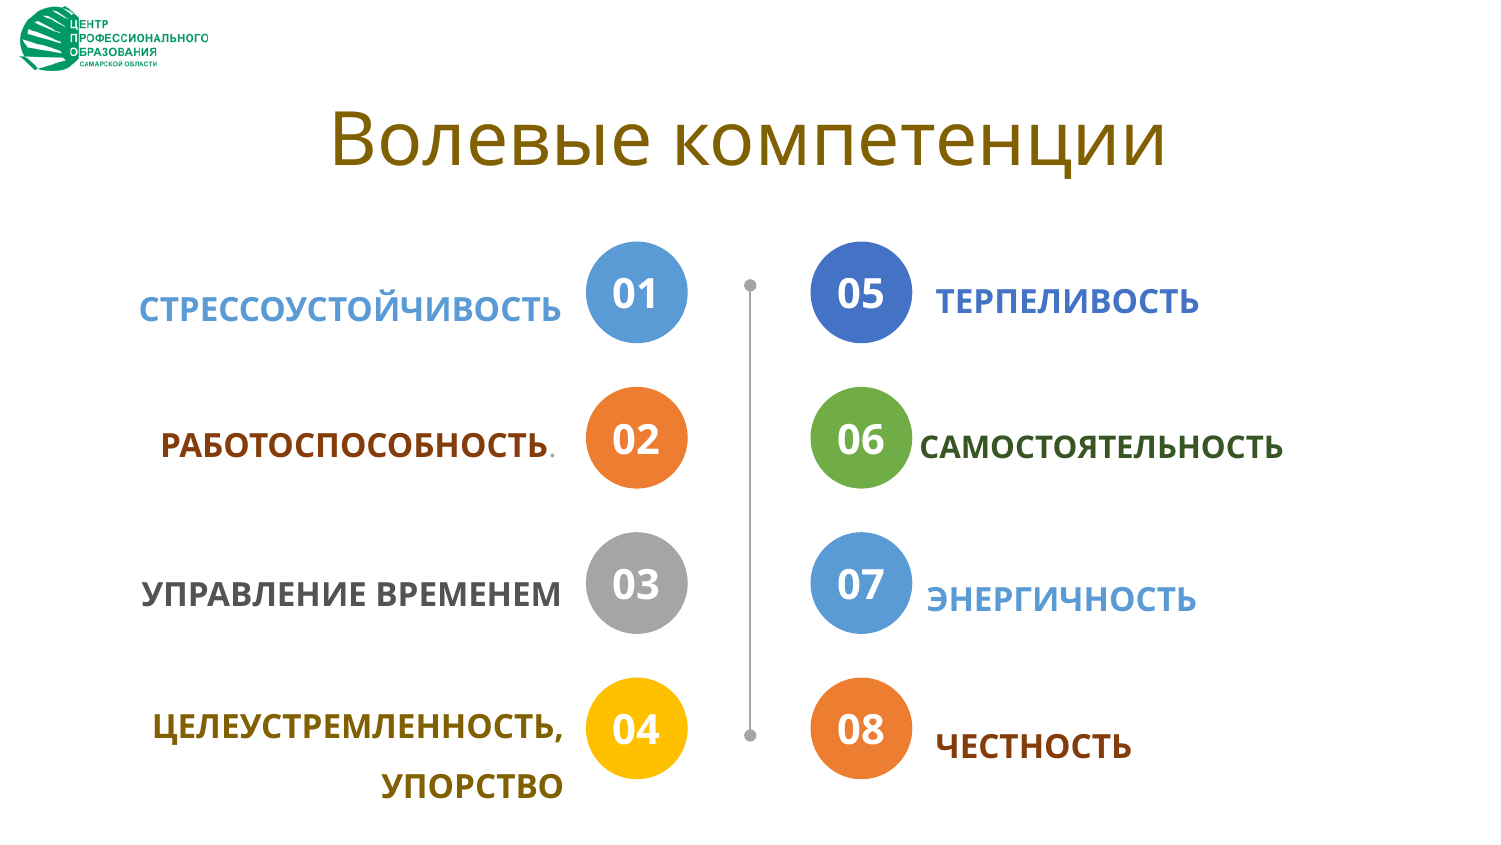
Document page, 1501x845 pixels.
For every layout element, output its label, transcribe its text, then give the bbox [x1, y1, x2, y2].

picture [19, 6, 208, 71]
text_box РАБОТОСПОСОБНОСТЬ. [30, 403, 563, 464]
text_box САМОСТОЯТЕЛЬНОСТЬ [919, 408, 1501, 465]
text_box ЦЕЛЕУСТРЕМЛЕННОСТЬ, УПОРСТВО [32, 685, 565, 806]
text_box 06 [810, 386, 913, 489]
text_box 08 [810, 677, 913, 780]
text_box ЭНЕРГИЧНОСТЬ [926, 558, 1459, 619]
text_box ЧЕСТНОСТЬ [935, 705, 1501, 766]
text_box 04 [585, 677, 688, 780]
text_box 05 [810, 241, 913, 344]
text_box СТРЕССОУСТОЙЧИВОСТЬ [0, 268, 563, 329]
text_box 03 [585, 532, 688, 634]
text_box ТЕРПЕЛИВОСТЬ [935, 260, 1501, 321]
text_box 02 [585, 386, 688, 489]
title Волевые компетенции [62, 100, 1436, 183]
text_box 07 [810, 532, 913, 634]
text_box УПРАВЛЕНИЕ ВРЕМЕНЕМ [30, 553, 563, 614]
text_box 01 [585, 241, 688, 344]
